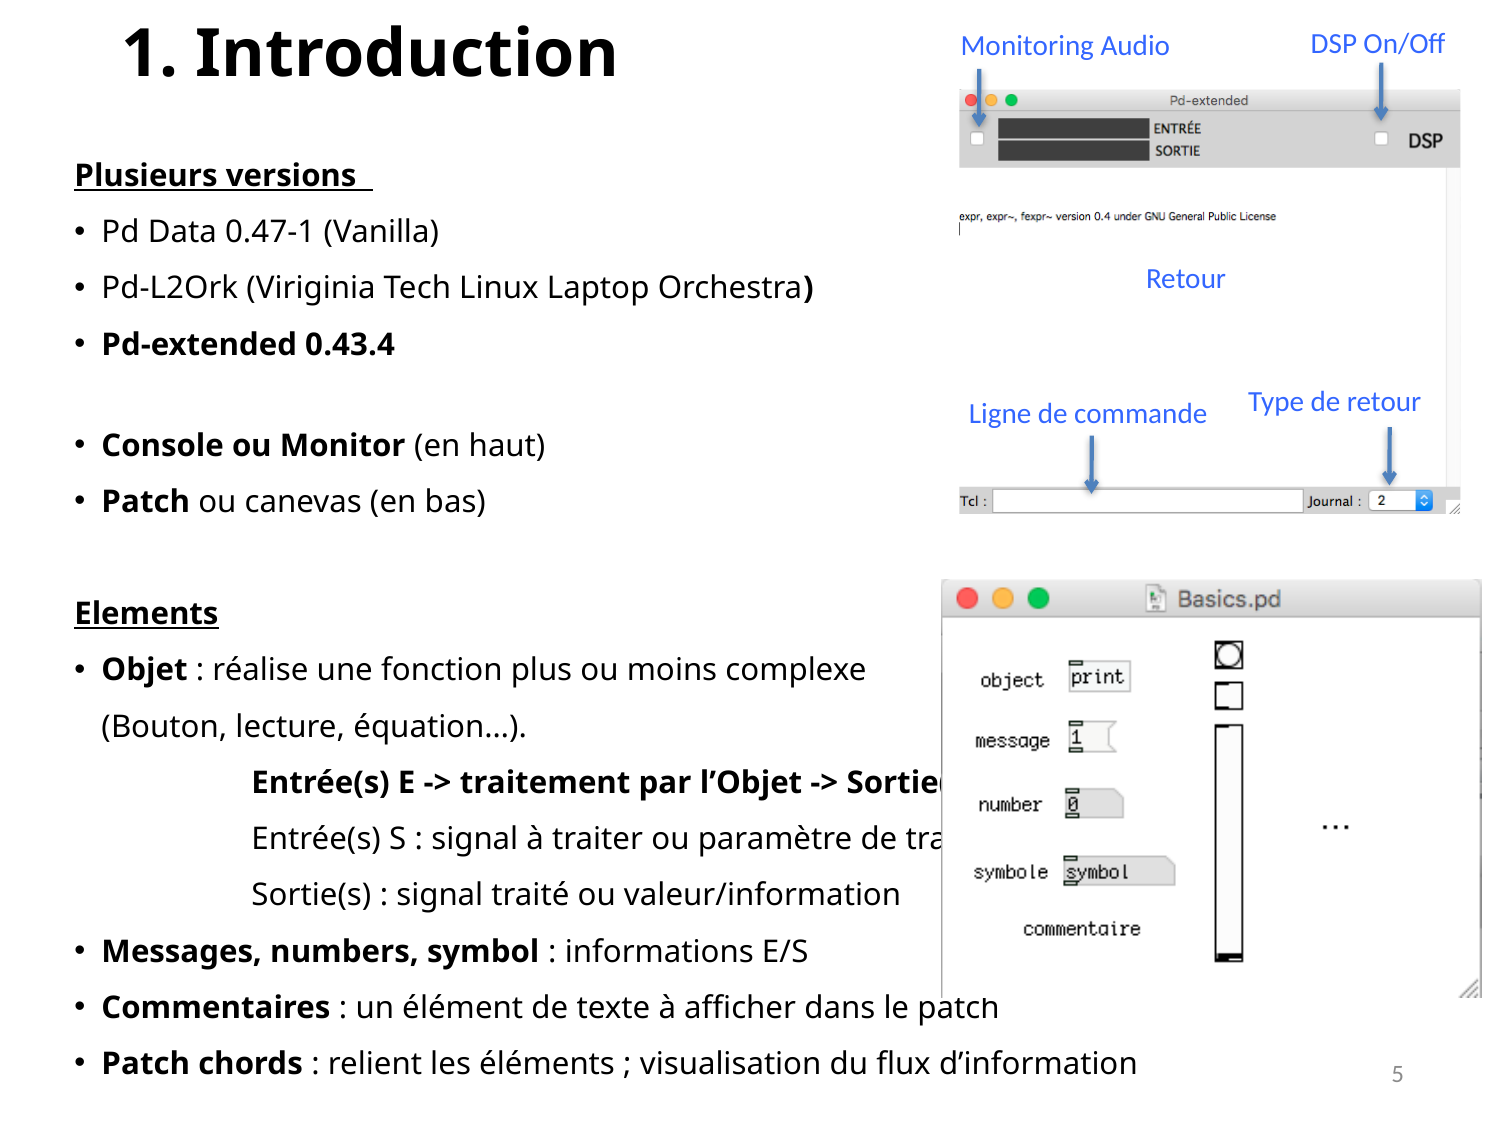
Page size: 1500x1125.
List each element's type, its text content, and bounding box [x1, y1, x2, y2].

slide_number 5 [1074, 1042, 1425, 1103]
list Plusieurs versions Pd Data 0.47-1 (Vanilla) Pd-L2Ork (Viriginia Tech Linux Laptop Orchestra) Pd-extended 0.43.4 Console ou Monitor (en haut) Patch ou canevas (en bas) Elements Objet : réalise une fonction plus ou moins complexe (Bouton, lecture, équation…). Entrée(s) E -> traitement par l’Objet -> Sortie(s) Entrée(s) S : signal à traiter ou paramètre de traitement Sortie(s) : signal traité ou valeur/information Messages, numbers, symbol : informations E/S Commentaires : un élément de texte à afficher dans le patch Patch chords : relient les éléments ; visualisation du flux d’information [56, 147, 1463, 1125]
text_box 1. Introduction [106, 2, 1382, 244]
picture [959, 89, 1461, 514]
picture [941, 578, 1482, 999]
text_box DSP On/Off [1295, 16, 1463, 67]
text_box Monitoring Audio [945, 18, 1192, 69]
